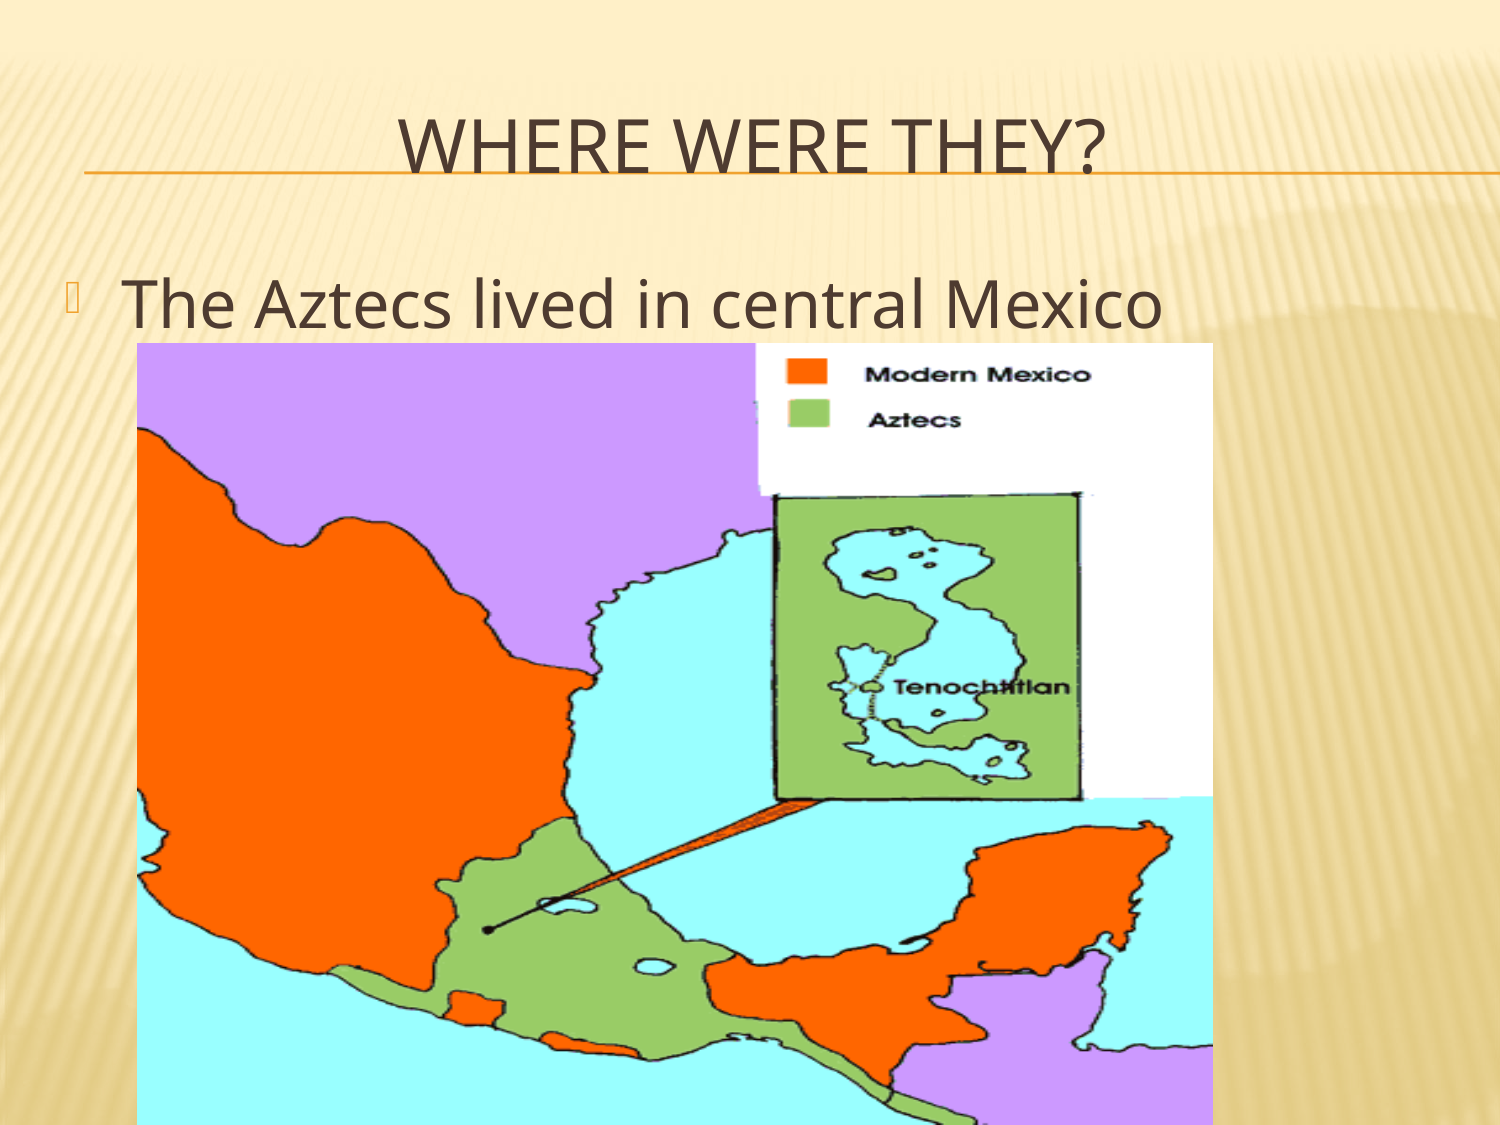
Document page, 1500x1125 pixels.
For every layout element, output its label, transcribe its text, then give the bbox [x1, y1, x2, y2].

list The Aztecs lived in central Mexico [50, 254, 1475, 998]
picture [137, 343, 1213, 1125]
title Where were they? [50, 75, 1475, 213]
